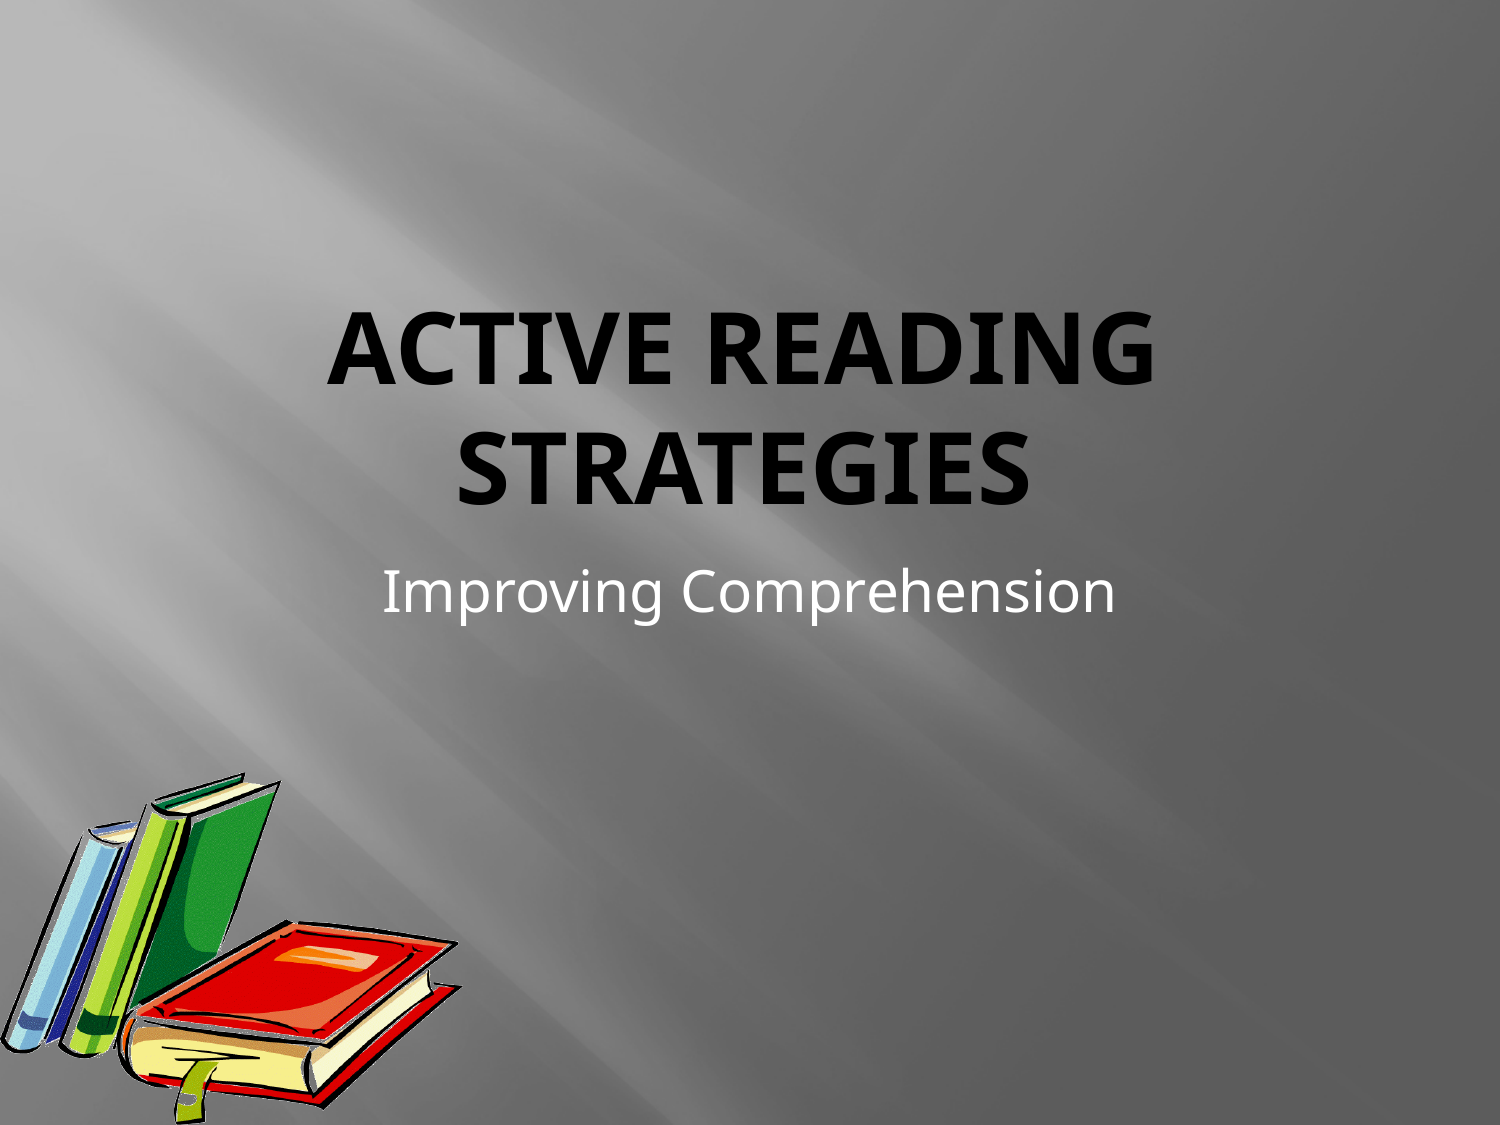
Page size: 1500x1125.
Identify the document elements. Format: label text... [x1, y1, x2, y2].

picture [0, 771, 464, 1125]
title Active Reading Strategies [69, 224, 1420, 525]
subtitle Improving Comprehension [225, 546, 1275, 834]
